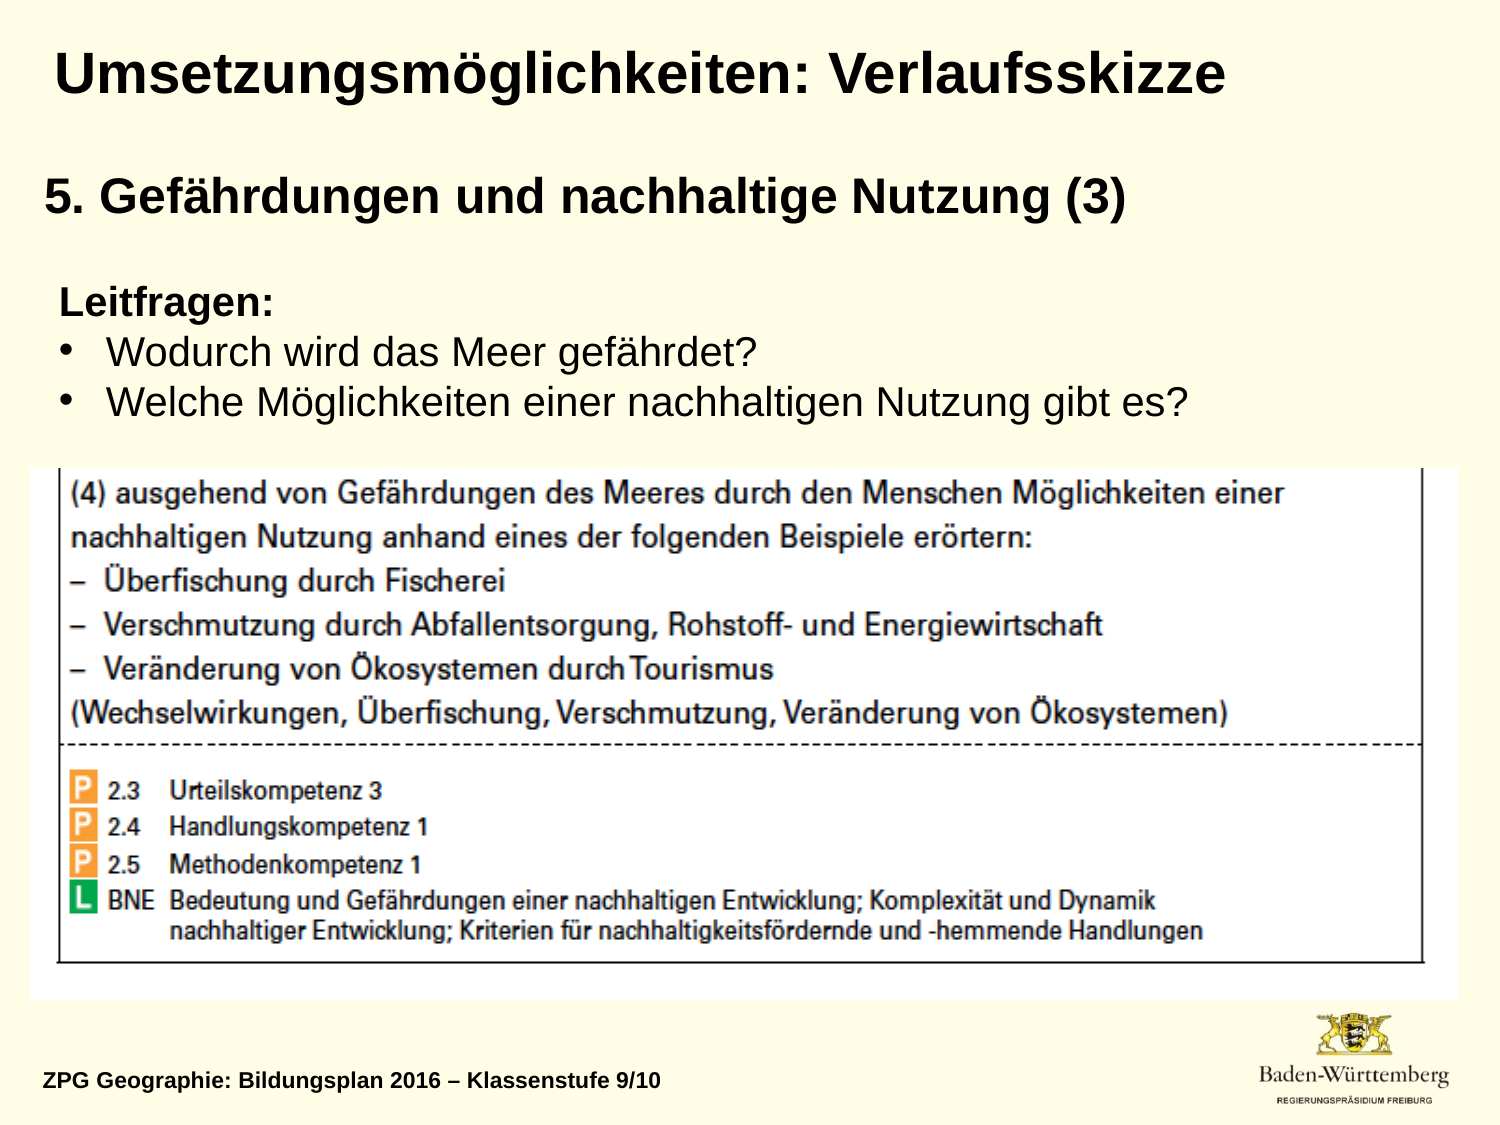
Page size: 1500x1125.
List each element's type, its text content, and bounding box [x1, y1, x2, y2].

text_box Leitfragen: Wodurch wird das Meer gefährdet? Welche Möglichkeiten einer nachhaltigen Nutzung gibt es? [44, 267, 1205, 466]
picture [29, 467, 1459, 1000]
text_box Umsetzungsmöglichkeiten: Verlaufsskizze [23, 27, 1244, 113]
text_box 5. Gefährdungen und nachhaltige Nutzung (3) [29, 156, 1500, 232]
picture [1257, 1011, 1451, 1106]
